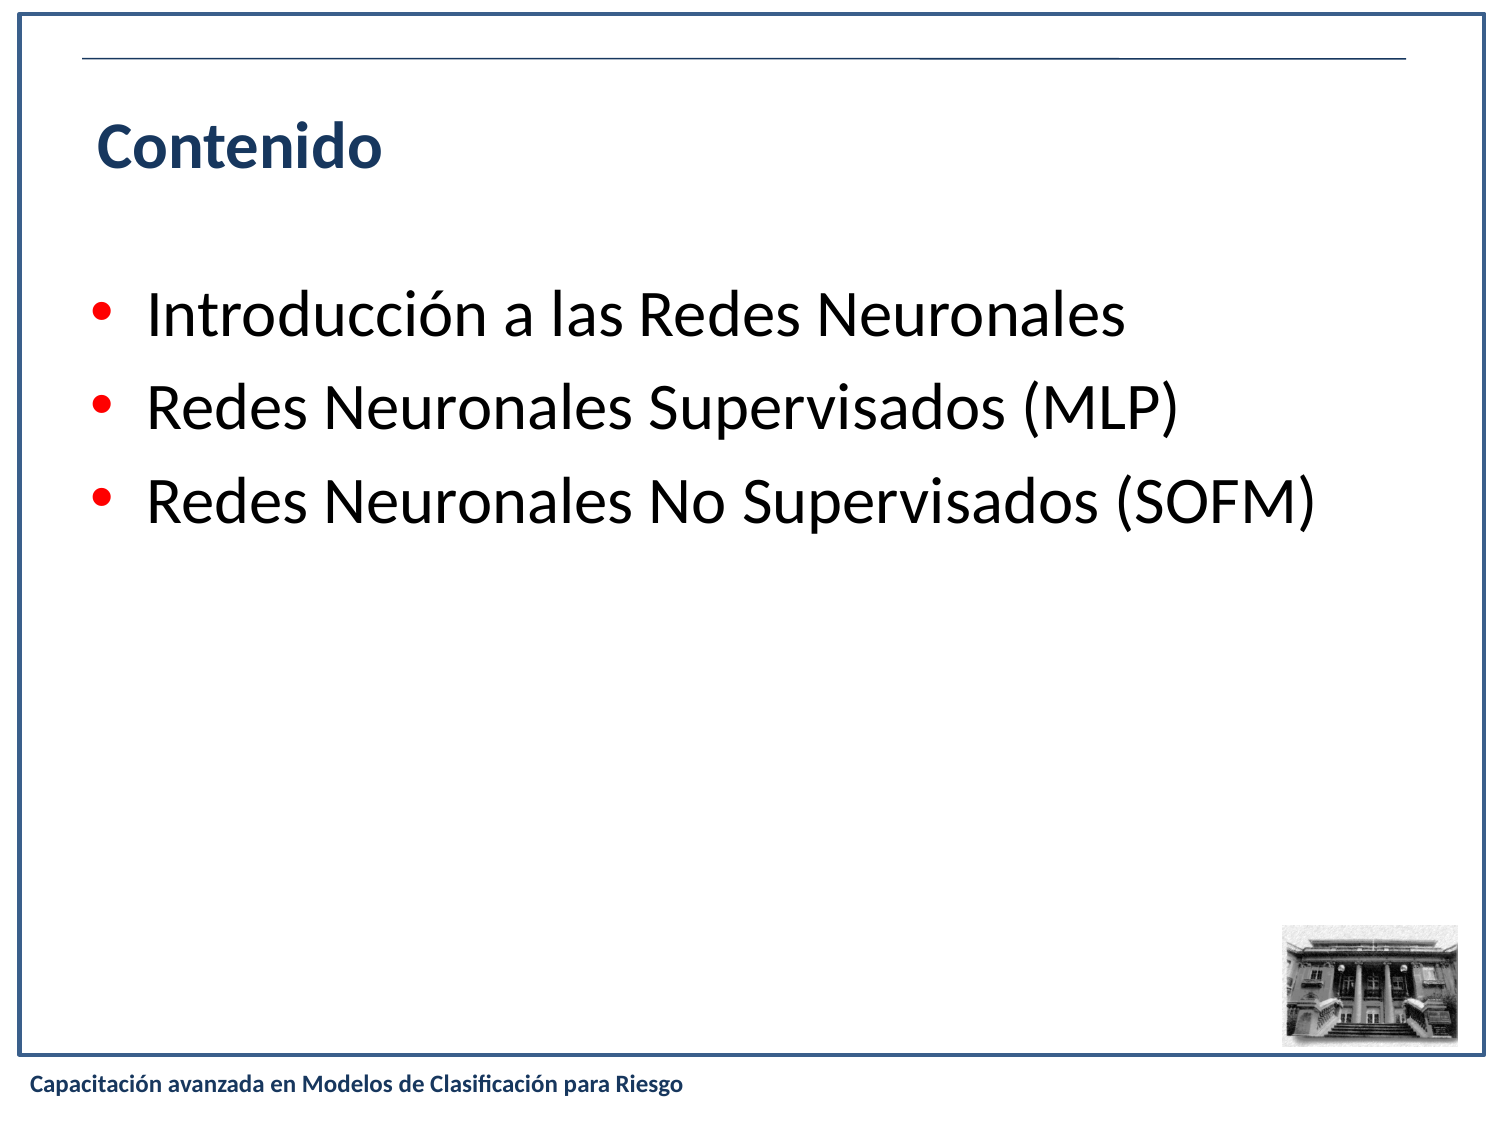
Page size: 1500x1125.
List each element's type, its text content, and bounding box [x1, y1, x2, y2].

list Introducción a las Redes Neuronales Redes Neuronales Supervisados (MLP) Redes Neuronales No Supervisados (SOFM) [74, 262, 1426, 1006]
picture [1282, 925, 1458, 1047]
title Contenido [81, 81, 1414, 202]
